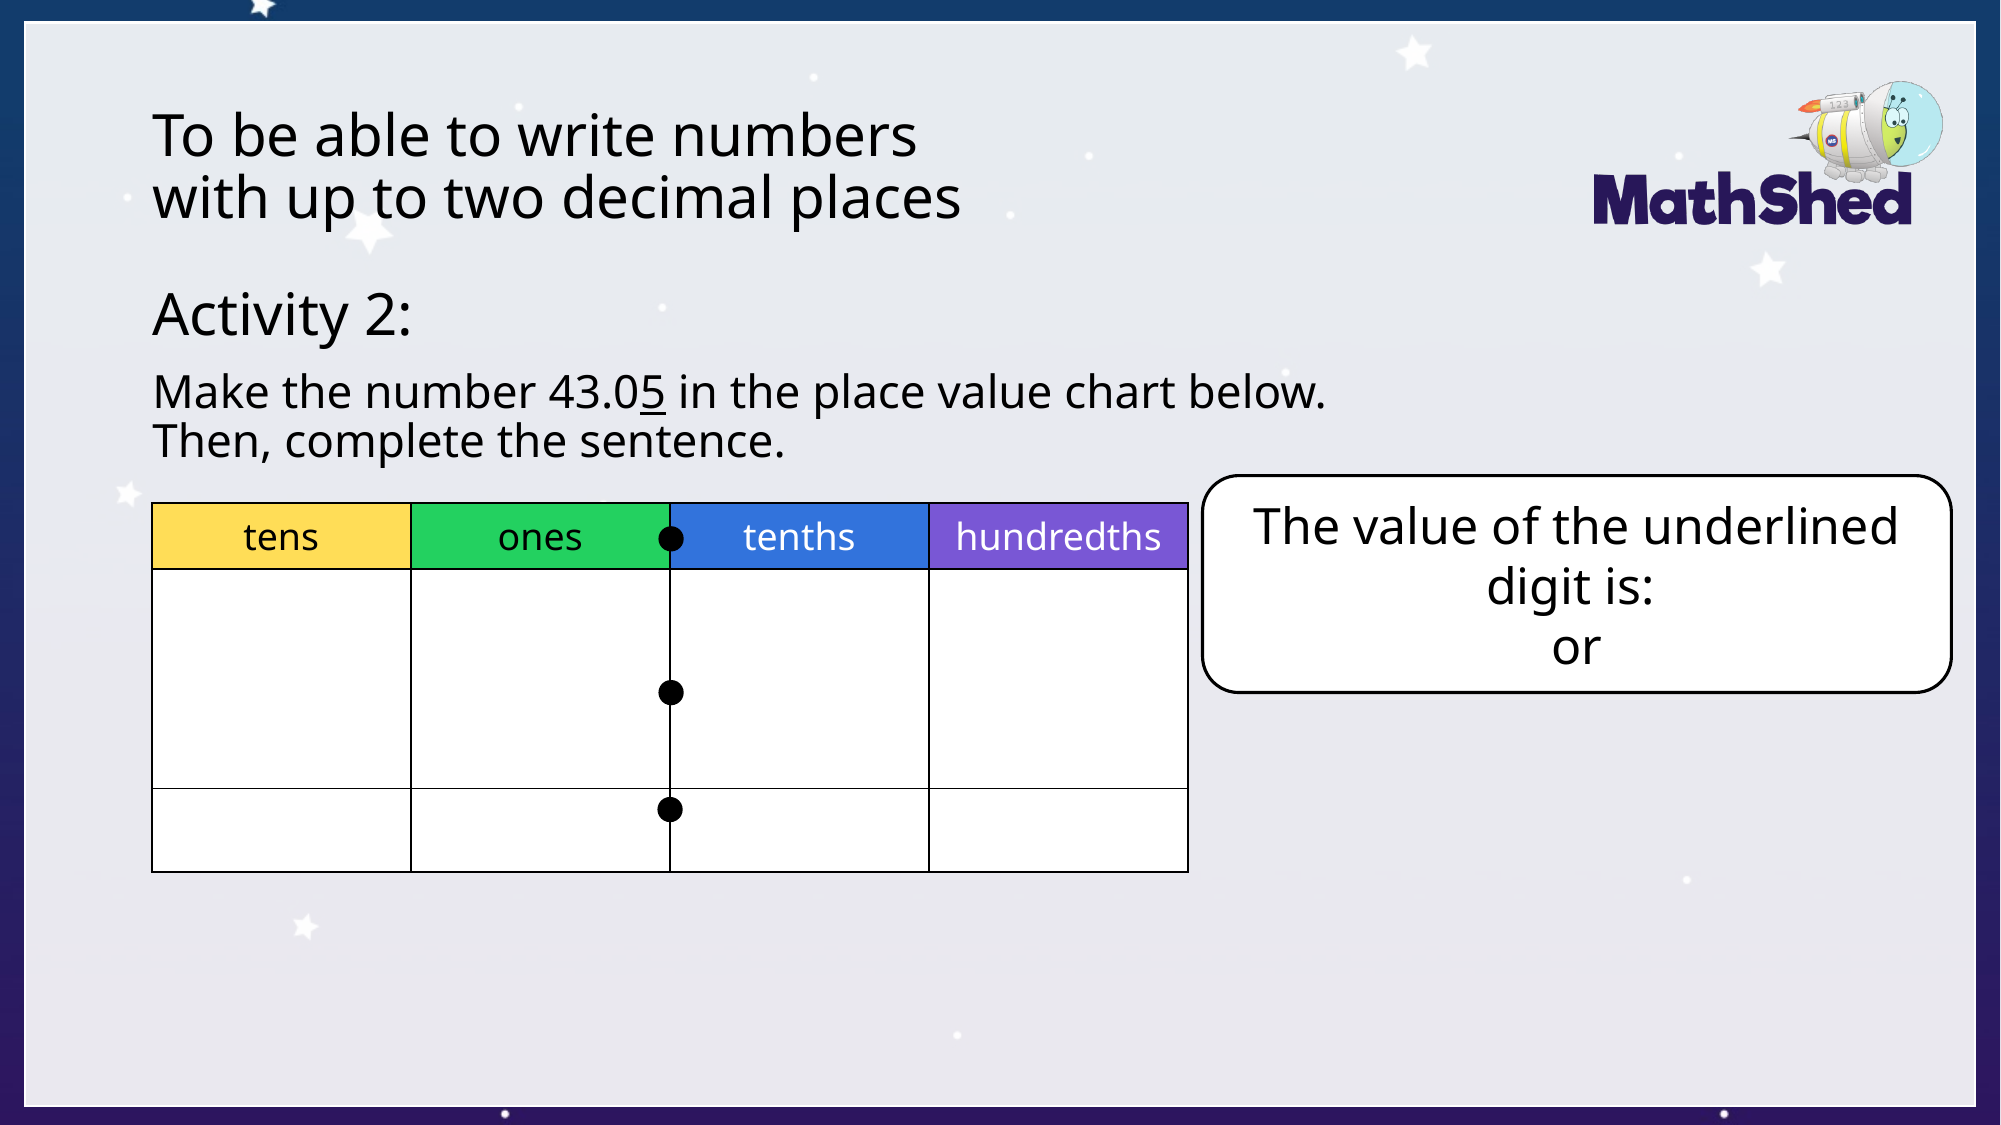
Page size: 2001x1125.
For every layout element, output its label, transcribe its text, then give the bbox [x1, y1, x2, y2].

title To be able to write numbers with up to two decimal places [137, 59, 1578, 277]
table_cell [930, 789, 1187, 871]
table_cell [930, 570, 1187, 788]
text_box [658, 679, 684, 706]
table_header tens [153, 504, 410, 568]
table_cell [412, 789, 669, 871]
table_cell [153, 789, 410, 871]
table_cell [412, 570, 669, 788]
table_cell [671, 570, 928, 788]
table_cell [153, 570, 410, 788]
text_box [657, 796, 683, 823]
table_cell [671, 789, 928, 871]
table_header tenths [671, 504, 928, 568]
table_header ones [412, 504, 669, 568]
text_box The value of the underlined digit is: or [1201, 474, 1953, 694]
picture [0, 0, 2001, 1125]
text_box [658, 526, 684, 552]
table_header hundredths [930, 504, 1187, 568]
list Activity 2: Make the number 43.05 in the place value chart below. Then, complete the sentence. [137, 277, 1863, 992]
